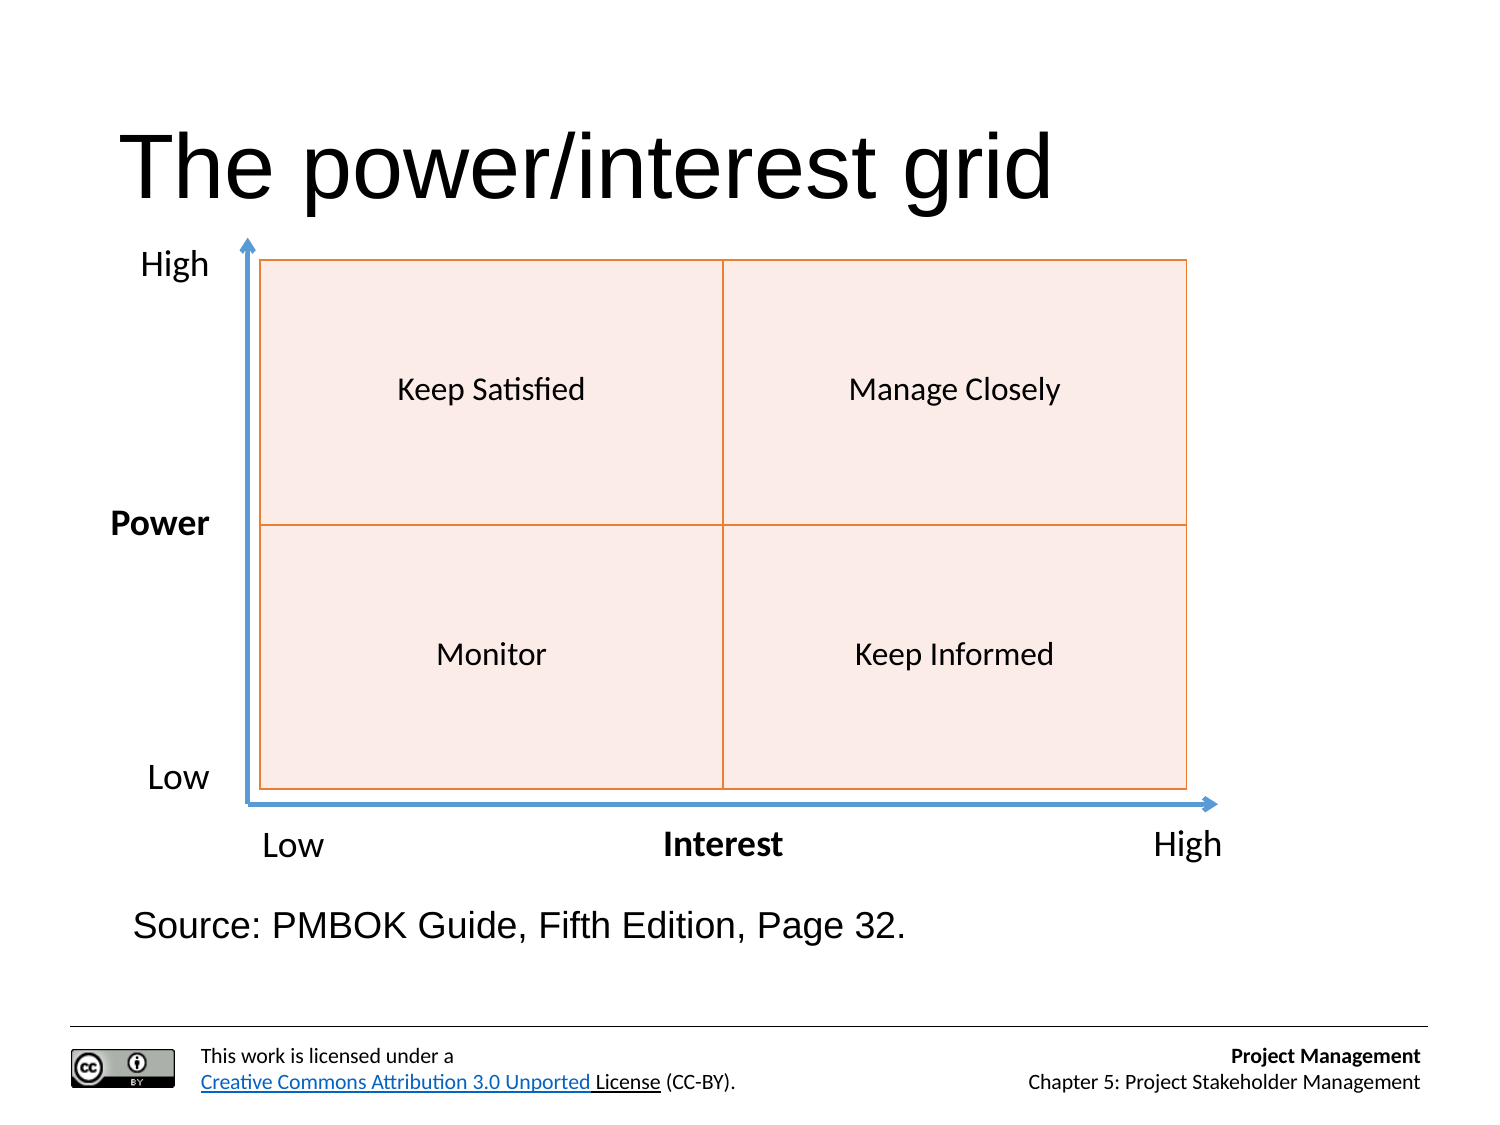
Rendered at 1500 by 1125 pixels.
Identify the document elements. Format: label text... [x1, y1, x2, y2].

table_header Manage Closely [724, 261, 1186, 524]
text_box Source: PMBOK Guide, Fifth Edition, Page 32. [117, 893, 923, 954]
text_box Low [247, 812, 411, 873]
picture [71, 1049, 175, 1088]
table_cell Monitor [261, 526, 722, 788]
text_box Power [62, 490, 225, 551]
text_box Low [62, 745, 225, 805]
table_cell Keep Informed [724, 526, 1186, 788]
title The power/interest grid [103, 59, 1397, 278]
table_header Keep Satisfied [261, 261, 722, 524]
text_box High [1113, 812, 1238, 872]
text_box High [62, 231, 225, 292]
text_box Interest [648, 812, 811, 872]
